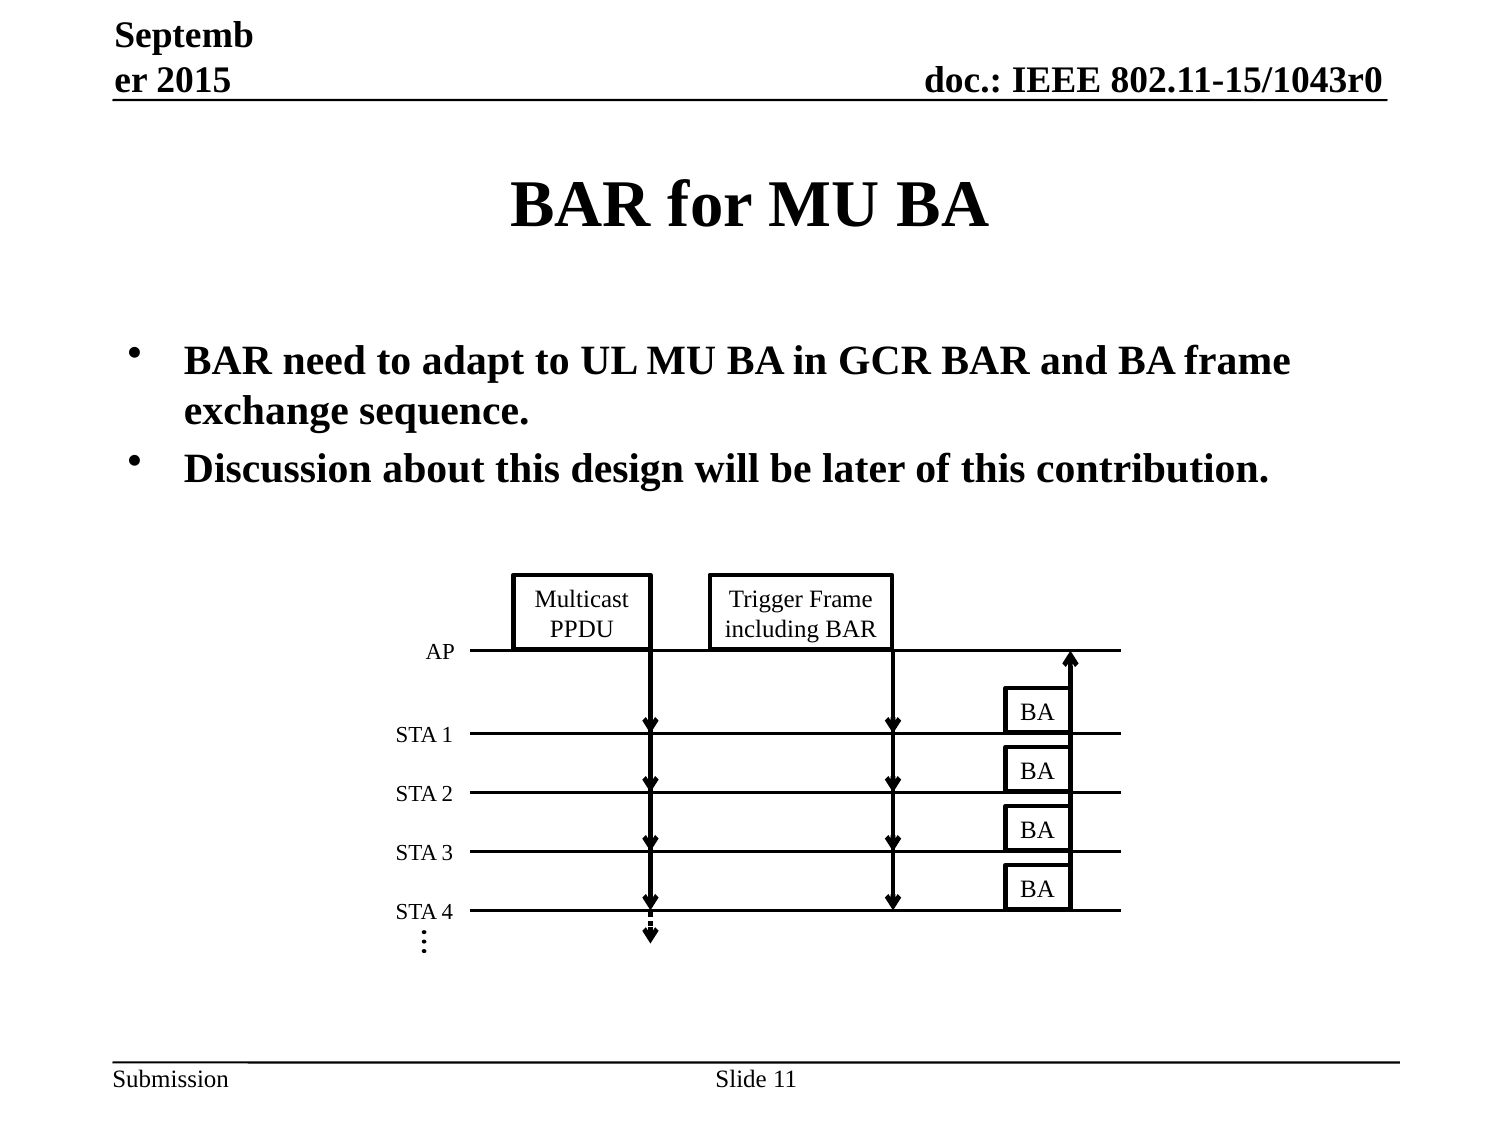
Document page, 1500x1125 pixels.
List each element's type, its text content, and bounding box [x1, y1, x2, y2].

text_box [378, 574, 1122, 954]
title BAR for MU BA [112, 112, 1388, 288]
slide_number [114, 54, 270, 101]
list BAR need to adapt to UL MU BA in GCR BAR and BA frame exchange sequence. Discussion about this design will be later of this contribution. [112, 324, 1388, 1001]
slide_number Slide 11 [712, 1061, 800, 1093]
